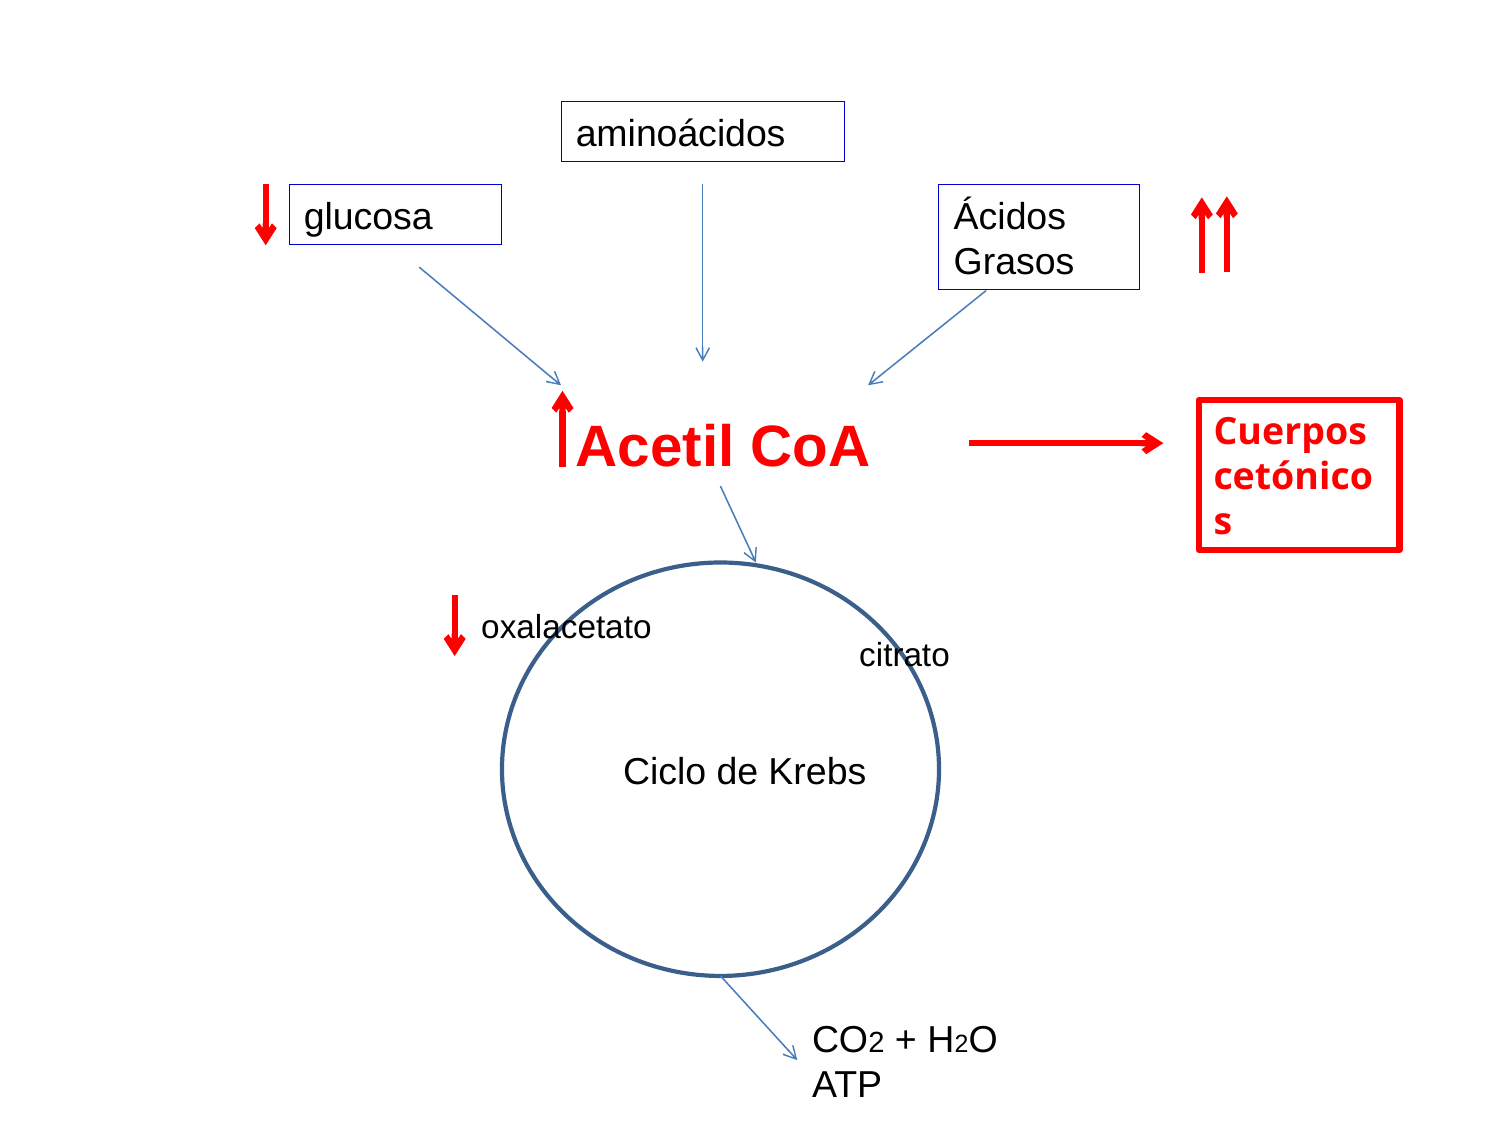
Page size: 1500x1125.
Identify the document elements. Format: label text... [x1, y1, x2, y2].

text_box [499, 560, 942, 978]
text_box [867, 290, 987, 386]
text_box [418, 266, 562, 386]
text_box Acetil CoA [561, 400, 939, 485]
text_box CO2 + H2O ATP [797, 1007, 1140, 1113]
text_box oxalacetato [466, 597, 668, 653]
text_box Cuerpos cetónicos [1198, 400, 1400, 550]
text_box aminoácidos [561, 101, 845, 162]
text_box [720, 485, 757, 563]
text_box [720, 975, 798, 1062]
text_box glucosa [289, 184, 502, 245]
text_box Ácidos Grasos [938, 184, 1140, 290]
text_box citrato [844, 625, 1034, 681]
